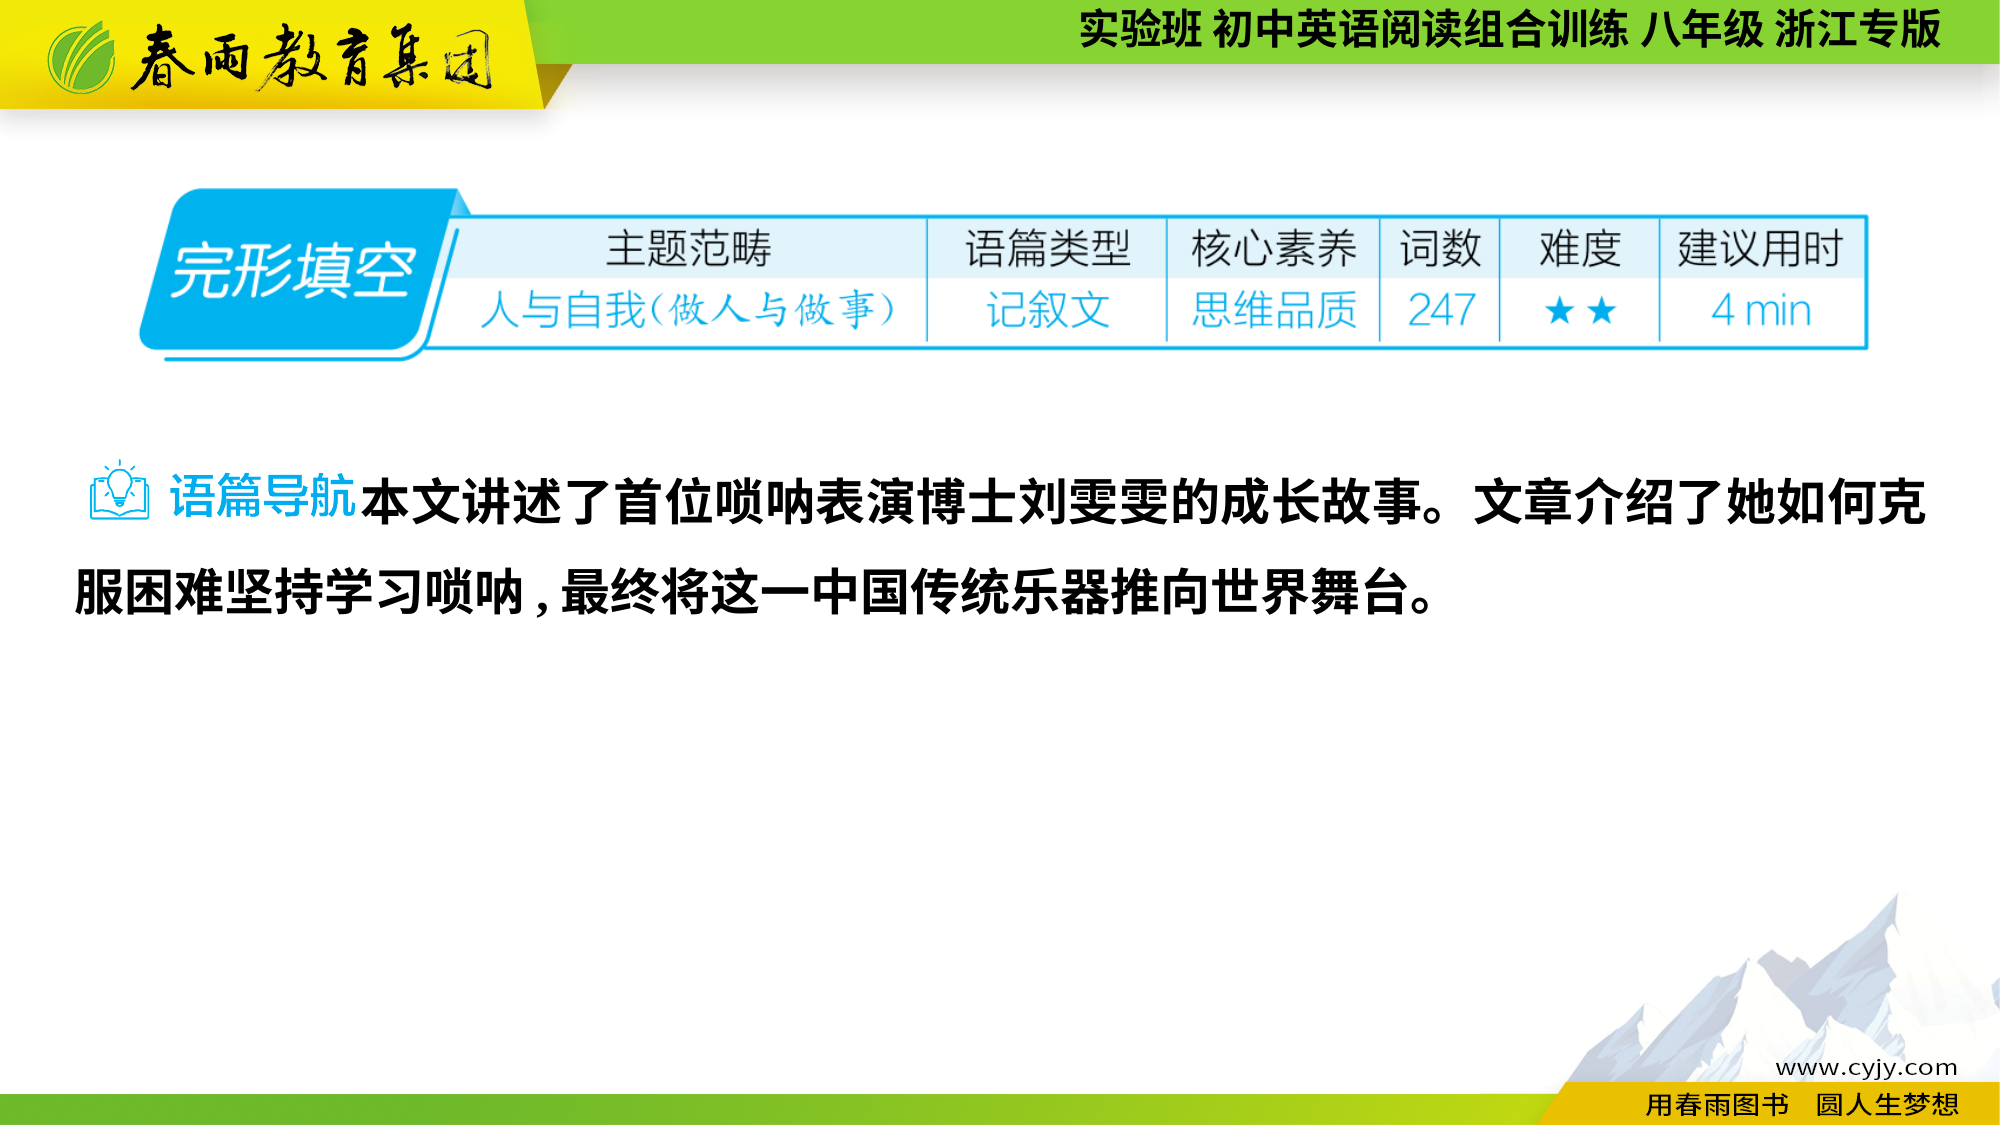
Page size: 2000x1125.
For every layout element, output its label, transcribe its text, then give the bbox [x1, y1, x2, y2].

list 本文讲述了首位唢呐表演博士刘雯雯的成长故事。文章介绍了她如何克服困难坚持学习唢呐,最终将这一中国传统乐器推向世界舞台。 [59, 432, 1944, 619]
picture [0, 0, 2000, 1125]
